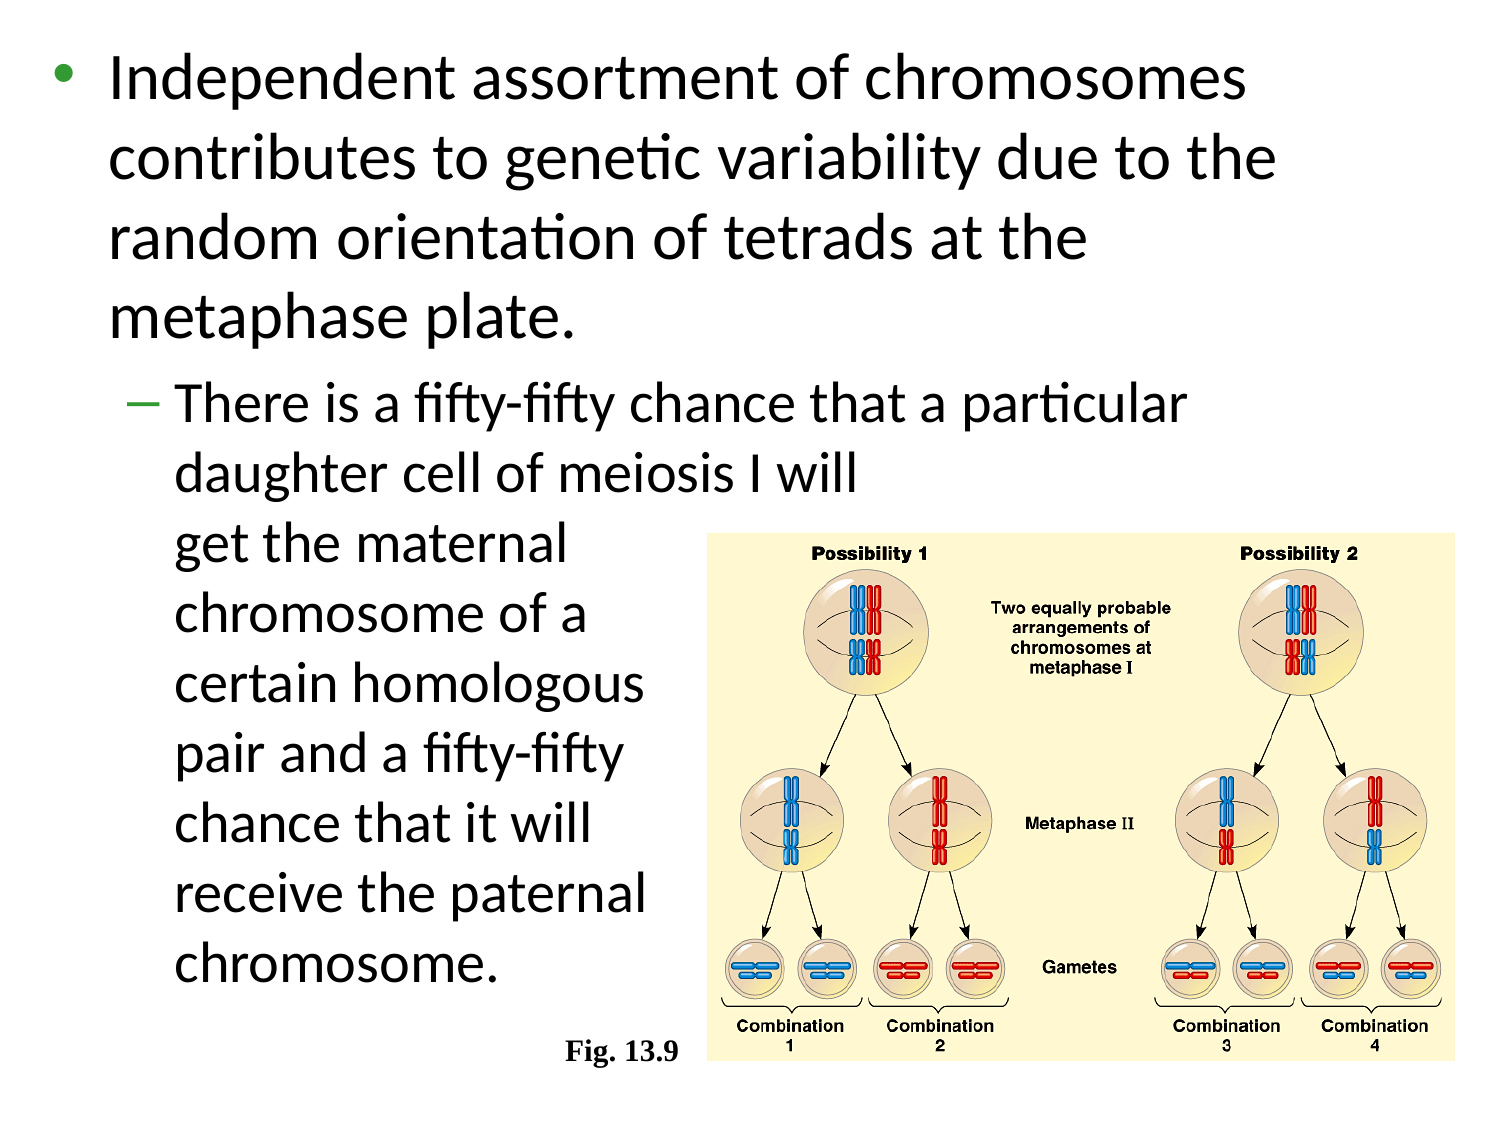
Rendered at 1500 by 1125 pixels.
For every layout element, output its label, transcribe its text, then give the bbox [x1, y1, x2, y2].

list Independent assortment of chromosomes contributes to genetic variability due to the random orientation of tetrads at the metaphase plate. There is a fifty-fifty chance that a particular daughter cell of meiosis I will get the maternal chromosome of a certain homologous pair and a fifty-fifty chance that it will receive the paternal chromosome. [37, 24, 1413, 1002]
picture [699, 524, 1463, 1061]
text_box Fig. 13.9 [550, 1022, 695, 1075]
